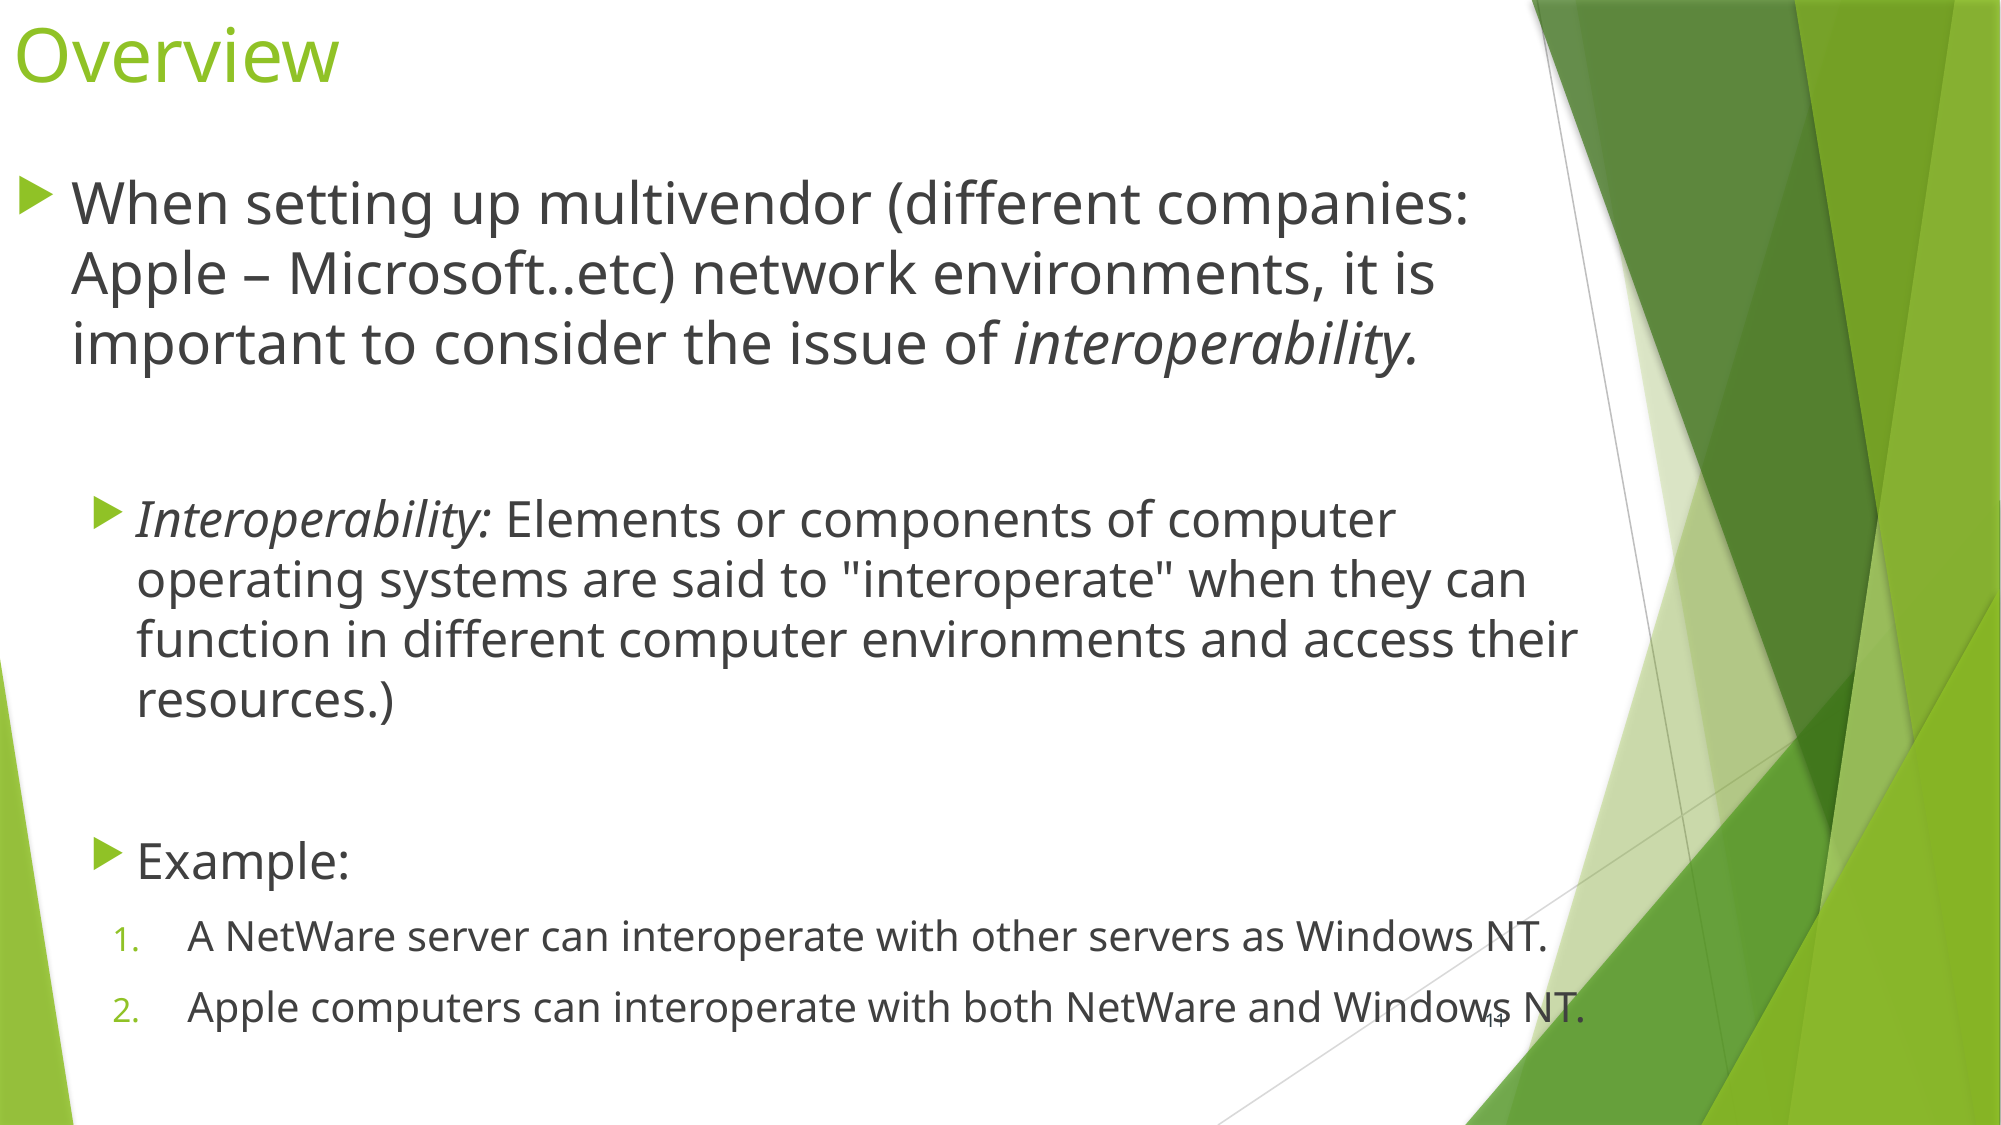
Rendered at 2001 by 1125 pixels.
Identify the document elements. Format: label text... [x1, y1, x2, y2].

title Overview [0, 0, 1410, 158]
slide_number 11 [1409, 991, 1522, 1051]
list When setting up multivendor (different companies: Apple – Microsoft..etc) network environments, it is important to consider the issue of interoperability. Interoperability: Elements or components of computer operating systems are said to "interoperate" when they can function in different computer environments and access their resources.) Example: A NetWare server can interoperate with other servers as Windows NT. Apple computers can interoperate with both NetWare and Windows NT. [0, 158, 1620, 1021]
